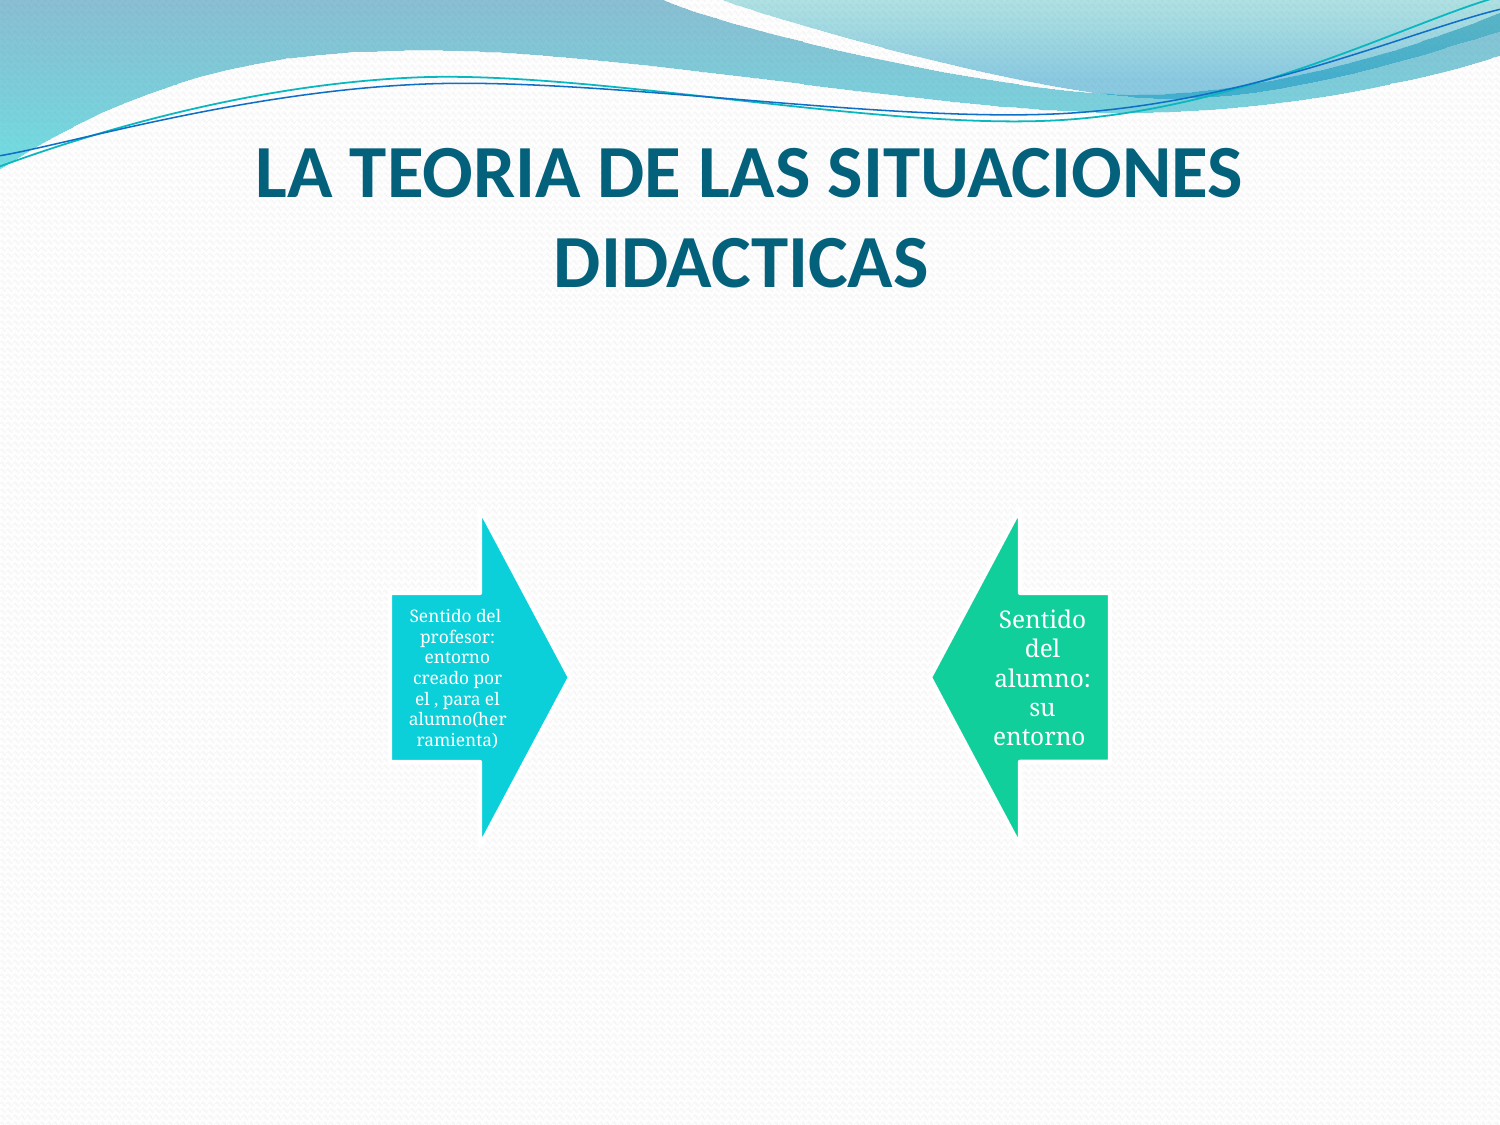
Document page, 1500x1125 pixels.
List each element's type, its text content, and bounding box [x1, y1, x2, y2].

title LA TEORIA DE LAS SITUACIONES DIDACTICAS [75, 115, 1425, 303]
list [74, 317, 1426, 1038]
